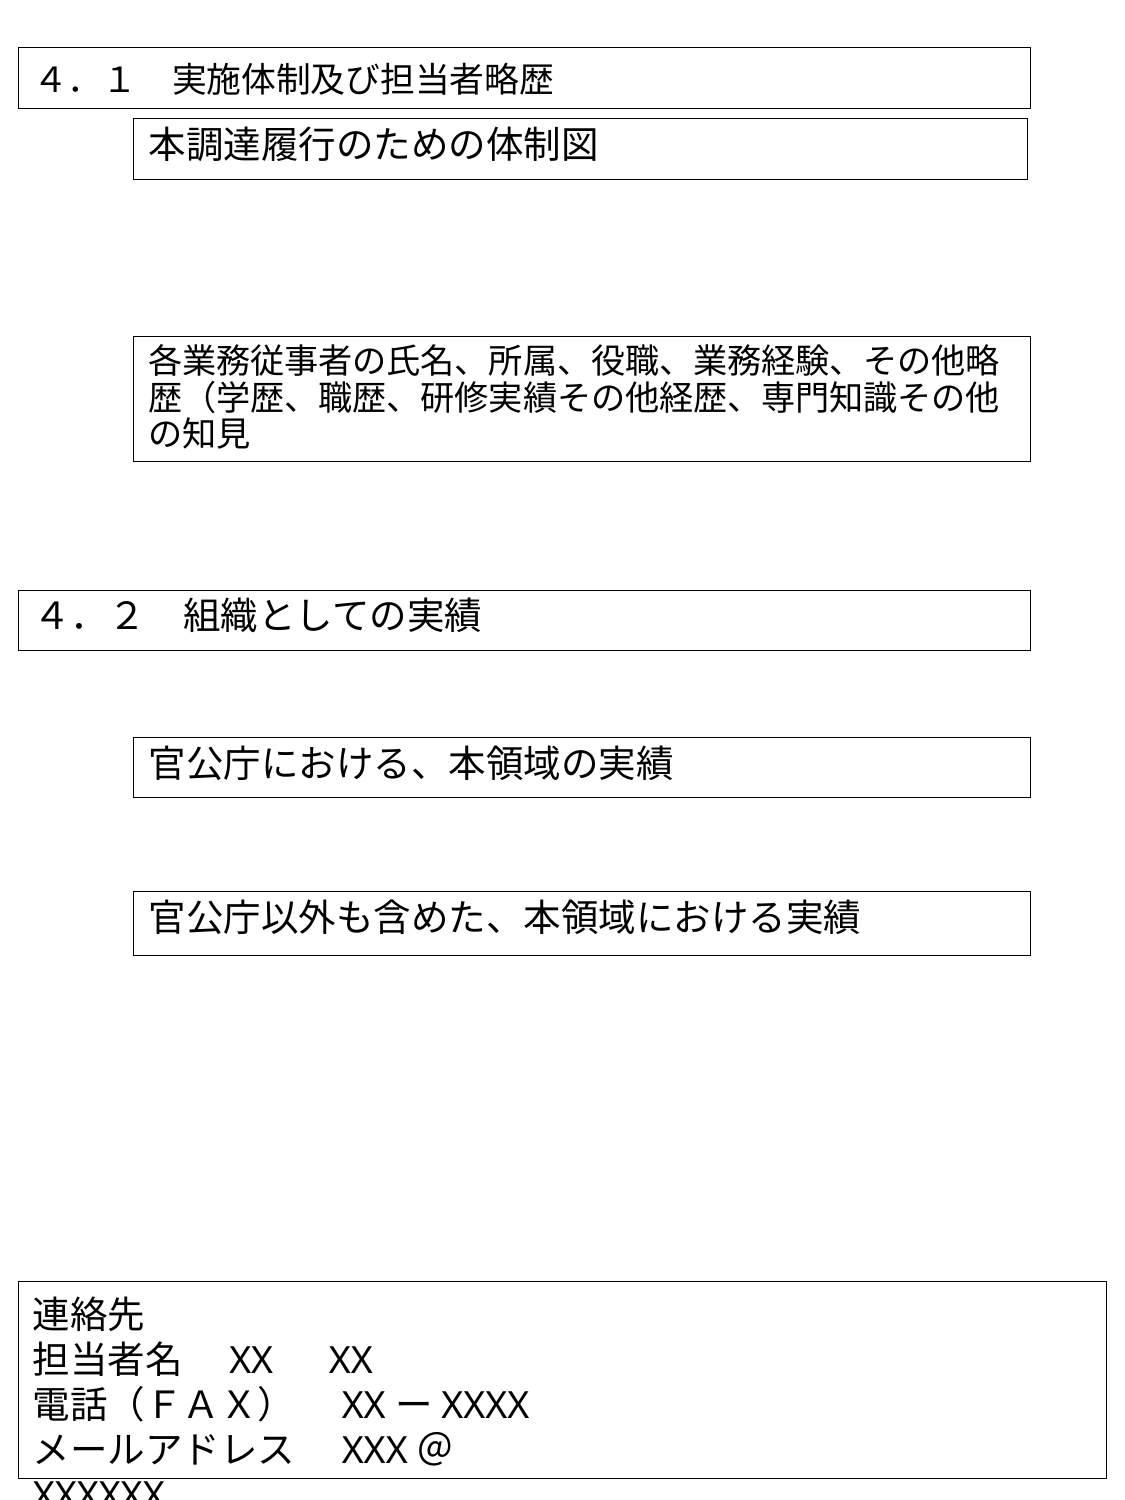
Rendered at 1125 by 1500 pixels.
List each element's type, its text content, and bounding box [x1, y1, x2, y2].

text_box 官公庁における、本領域の実績 [133, 737, 1031, 798]
text_box ４．１ 実施体制及び担当者略歴 [18, 47, 1031, 109]
text_box 各業務従事者の氏名、所属、役職、業務経験、その他略歴（学歴、職歴、研修実績その他経歴、専門知識その他の知見 [133, 336, 1031, 462]
text_box 本調達履行のための体制図 [133, 118, 1028, 180]
text_box 連絡先 担当者名 XX XX 電話（ＦＡＸ） XXーXXXX メールアドレス XXX＠XXXXXX [18, 1283, 581, 1500]
text_box ４．２ 組織としての実績 [18, 590, 1031, 651]
text_box [18, 1281, 1107, 1479]
text_box 官公庁以外も含めた、本領域における実績 [133, 891, 1031, 956]
